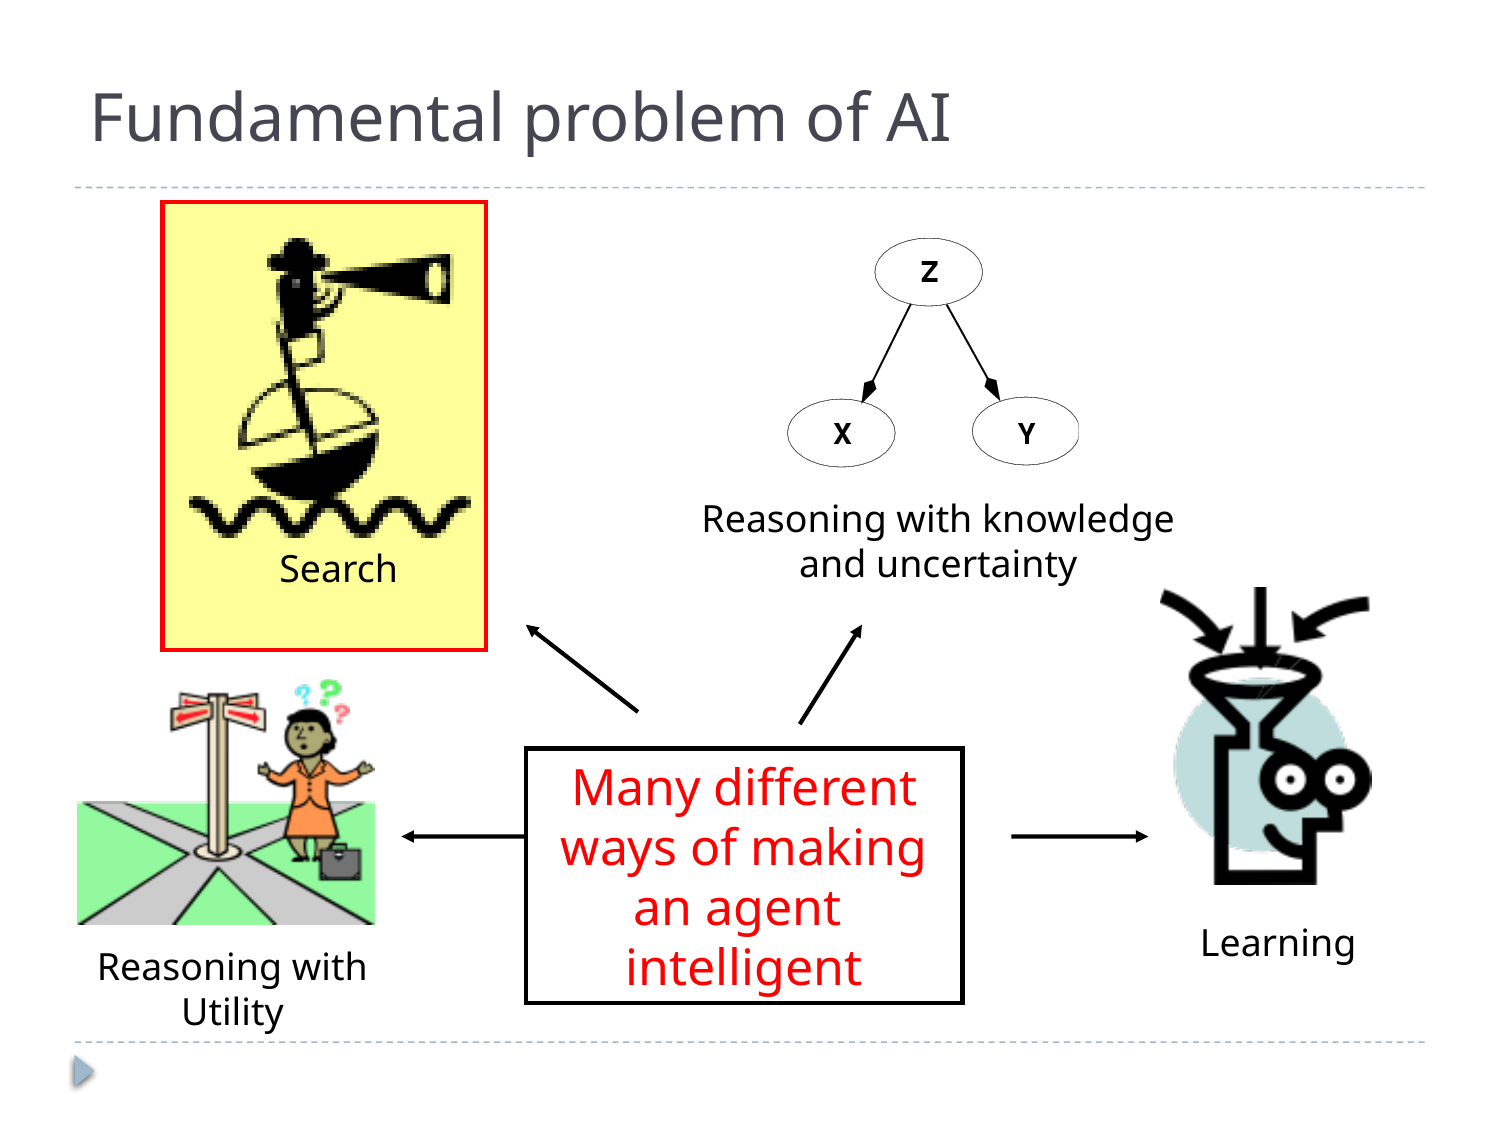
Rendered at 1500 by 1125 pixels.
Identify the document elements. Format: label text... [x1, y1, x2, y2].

text_box Reasoning with Utility [82, 935, 383, 1041]
text_box Search [264, 552, 413, 598]
text_box [401, 830, 526, 843]
text_box Learning [1184, 911, 1372, 971]
text_box Reasoning with knowledge and uncertainty [686, 487, 1191, 593]
text_box [162, 201, 487, 650]
text_box Many different ways of making an agent intelligent [525, 748, 963, 1004]
text_box [799, 624, 862, 725]
picture [77, 679, 376, 926]
picture [189, 238, 471, 539]
text_box [1011, 830, 1149, 843]
picture [1160, 587, 1373, 885]
title Fundamental problem of AI [75, 12, 1425, 163]
picture [786, 238, 1079, 468]
text_box [525, 624, 639, 713]
